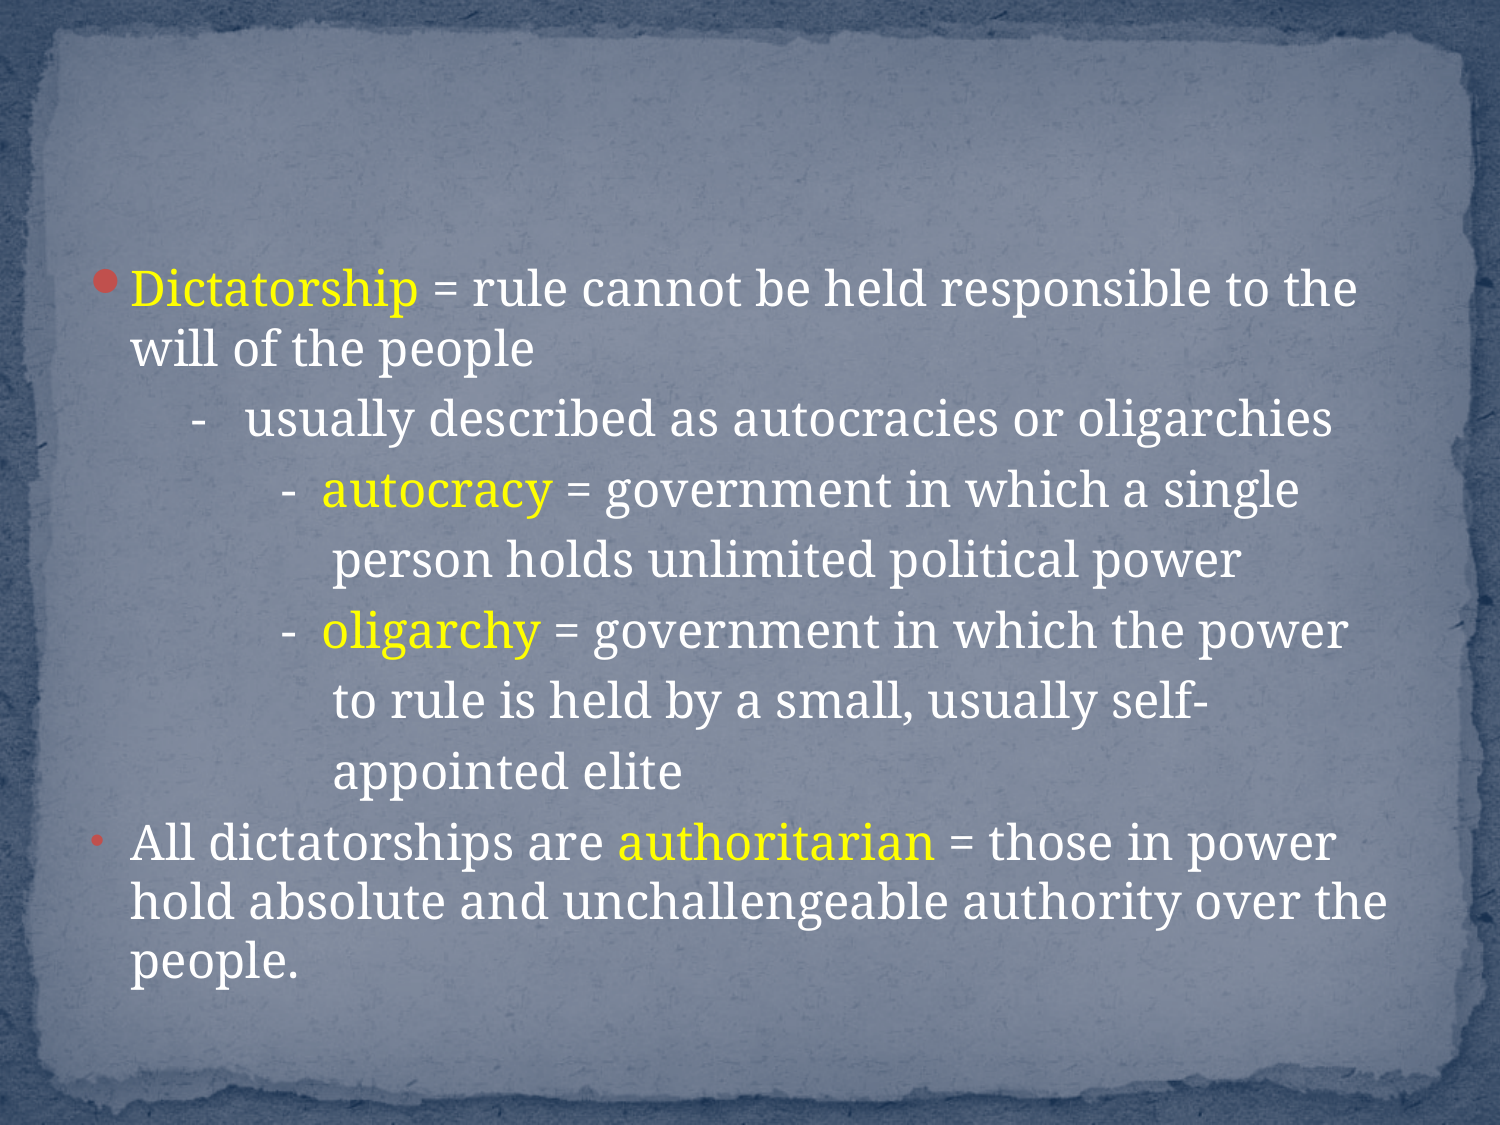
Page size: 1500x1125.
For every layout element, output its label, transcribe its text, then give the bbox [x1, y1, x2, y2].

list Dictatorship = rule cannot be held responsible to the will of the people - usually described as autocracies or oligarchies - autocracy = government in which a single person holds unlimited political power - oligarchy = government in which the power to rule is held by a small, usually self- appointed elite All dictatorships are authoritarian = those in power hold absolute and unchallengeable authority over the people. [75, 249, 1425, 1000]
